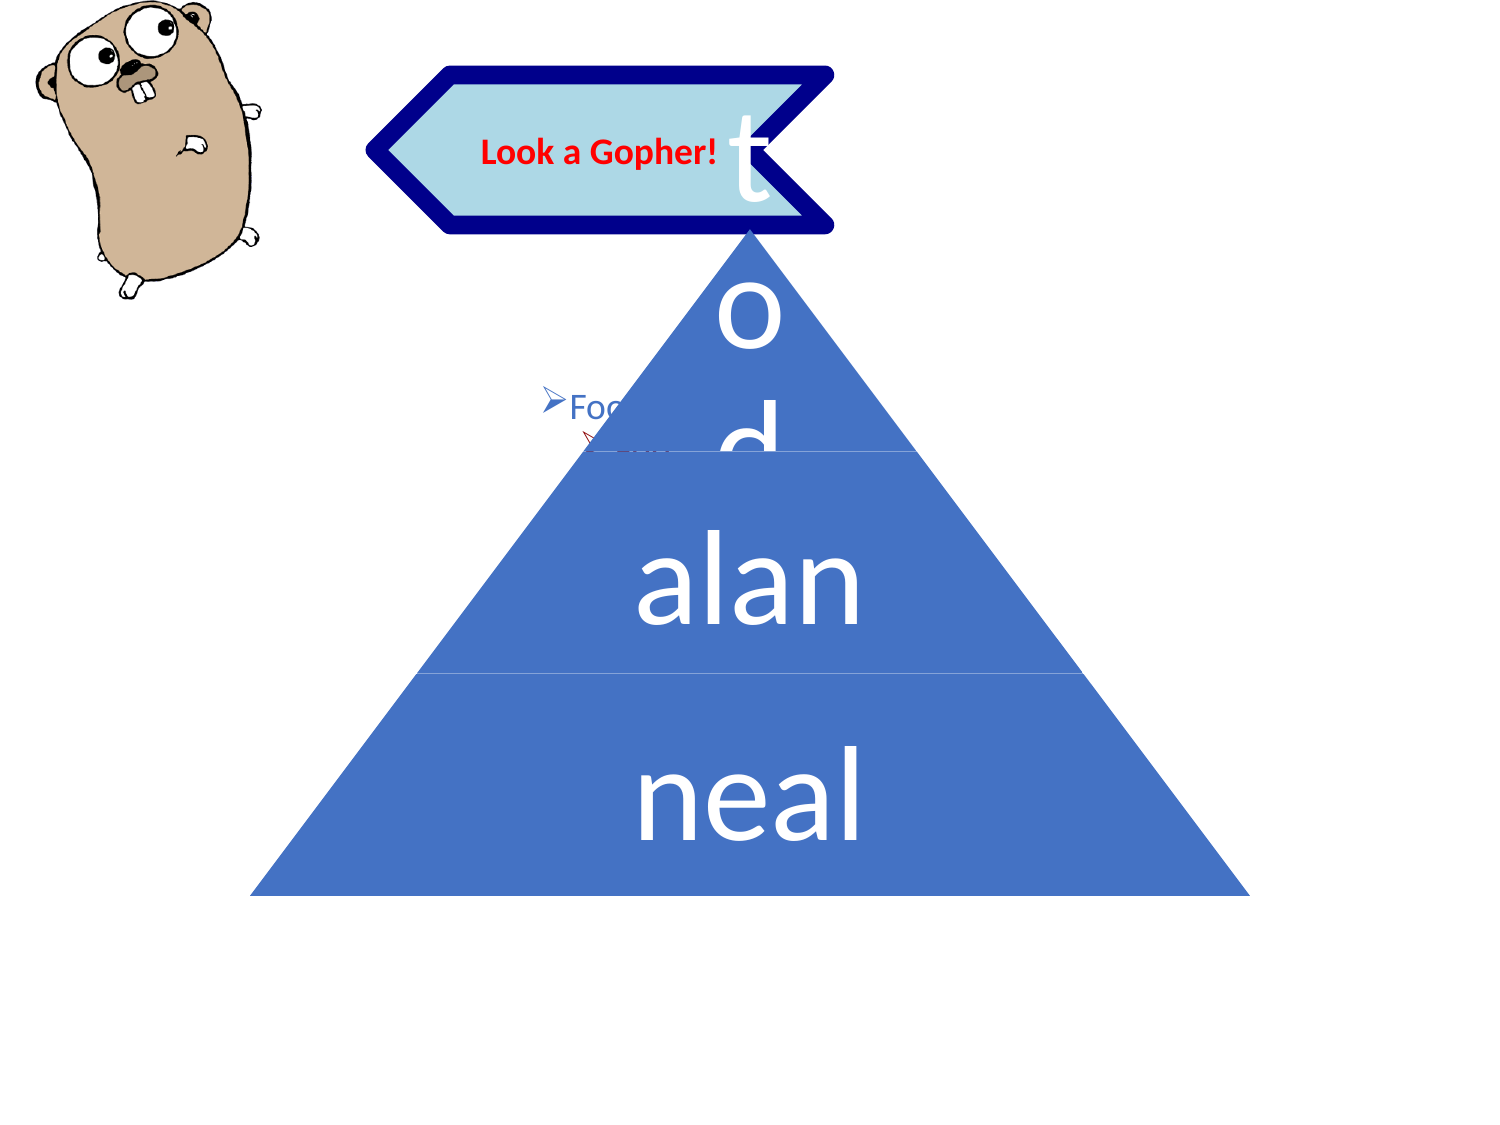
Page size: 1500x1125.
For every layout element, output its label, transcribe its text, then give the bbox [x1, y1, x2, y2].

text_box Look a Gopher! [374, 74, 825, 225]
picture [0, 0, 300, 300]
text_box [249, 229, 1250, 896]
